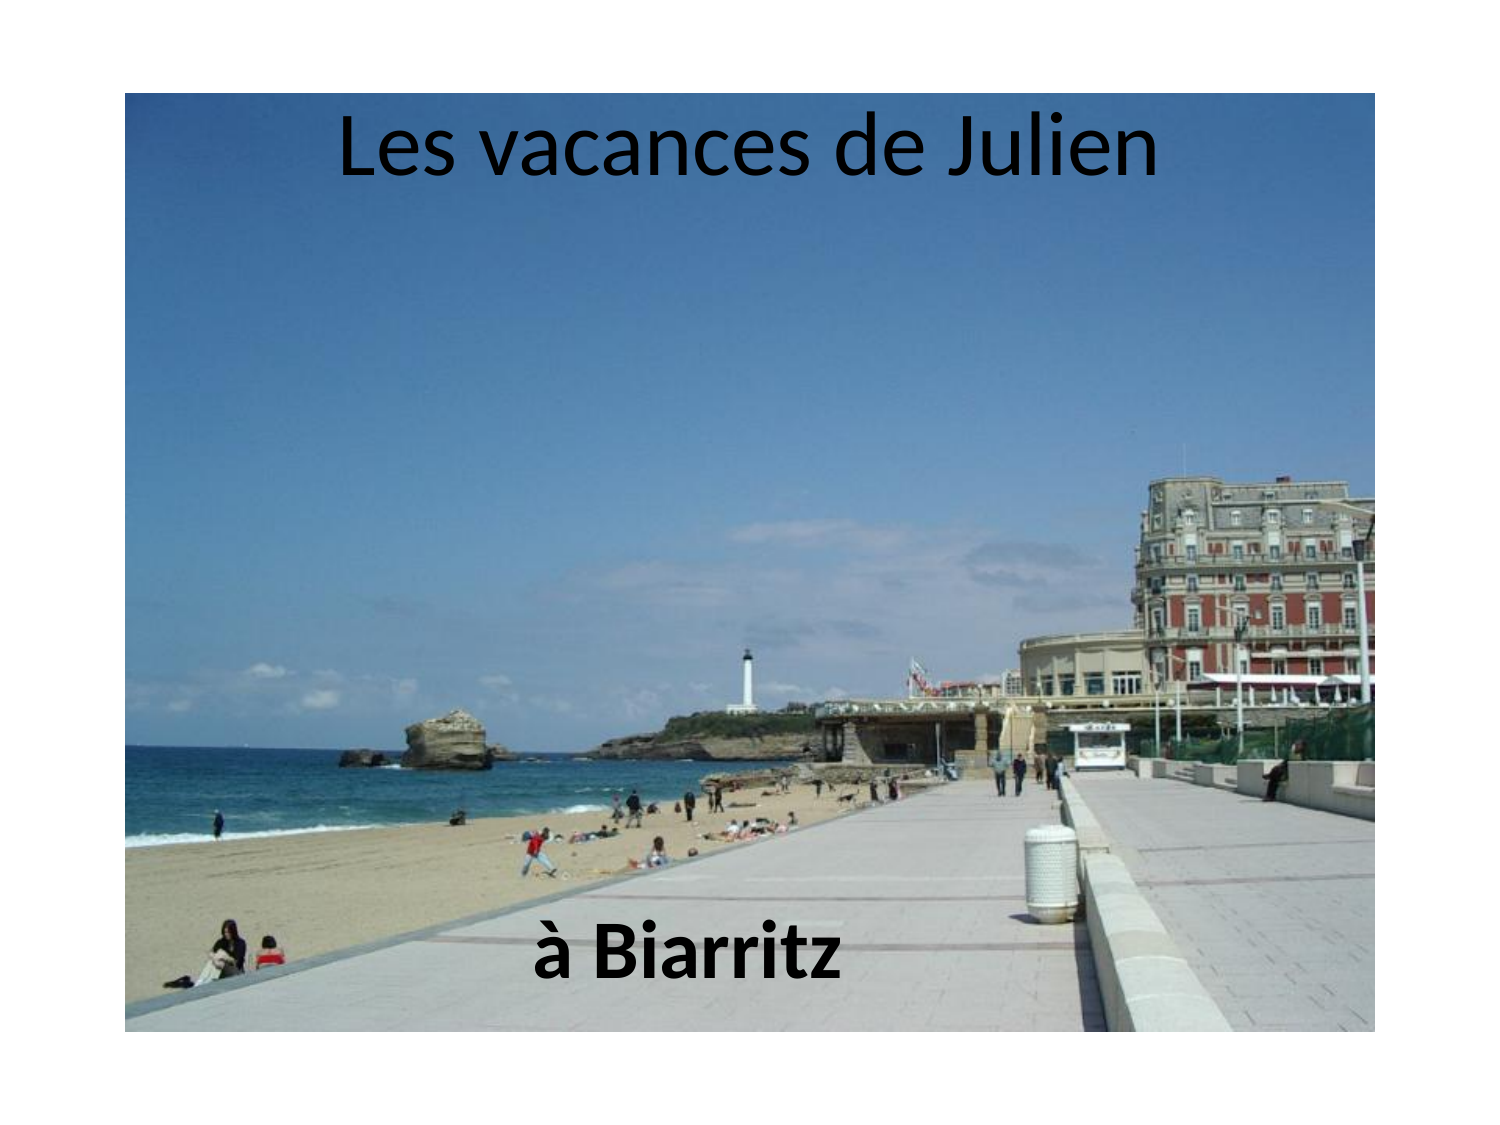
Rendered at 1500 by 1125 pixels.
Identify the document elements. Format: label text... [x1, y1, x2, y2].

title Les vacances de Julien [75, 45, 1425, 233]
picture [124, 93, 1376, 1032]
